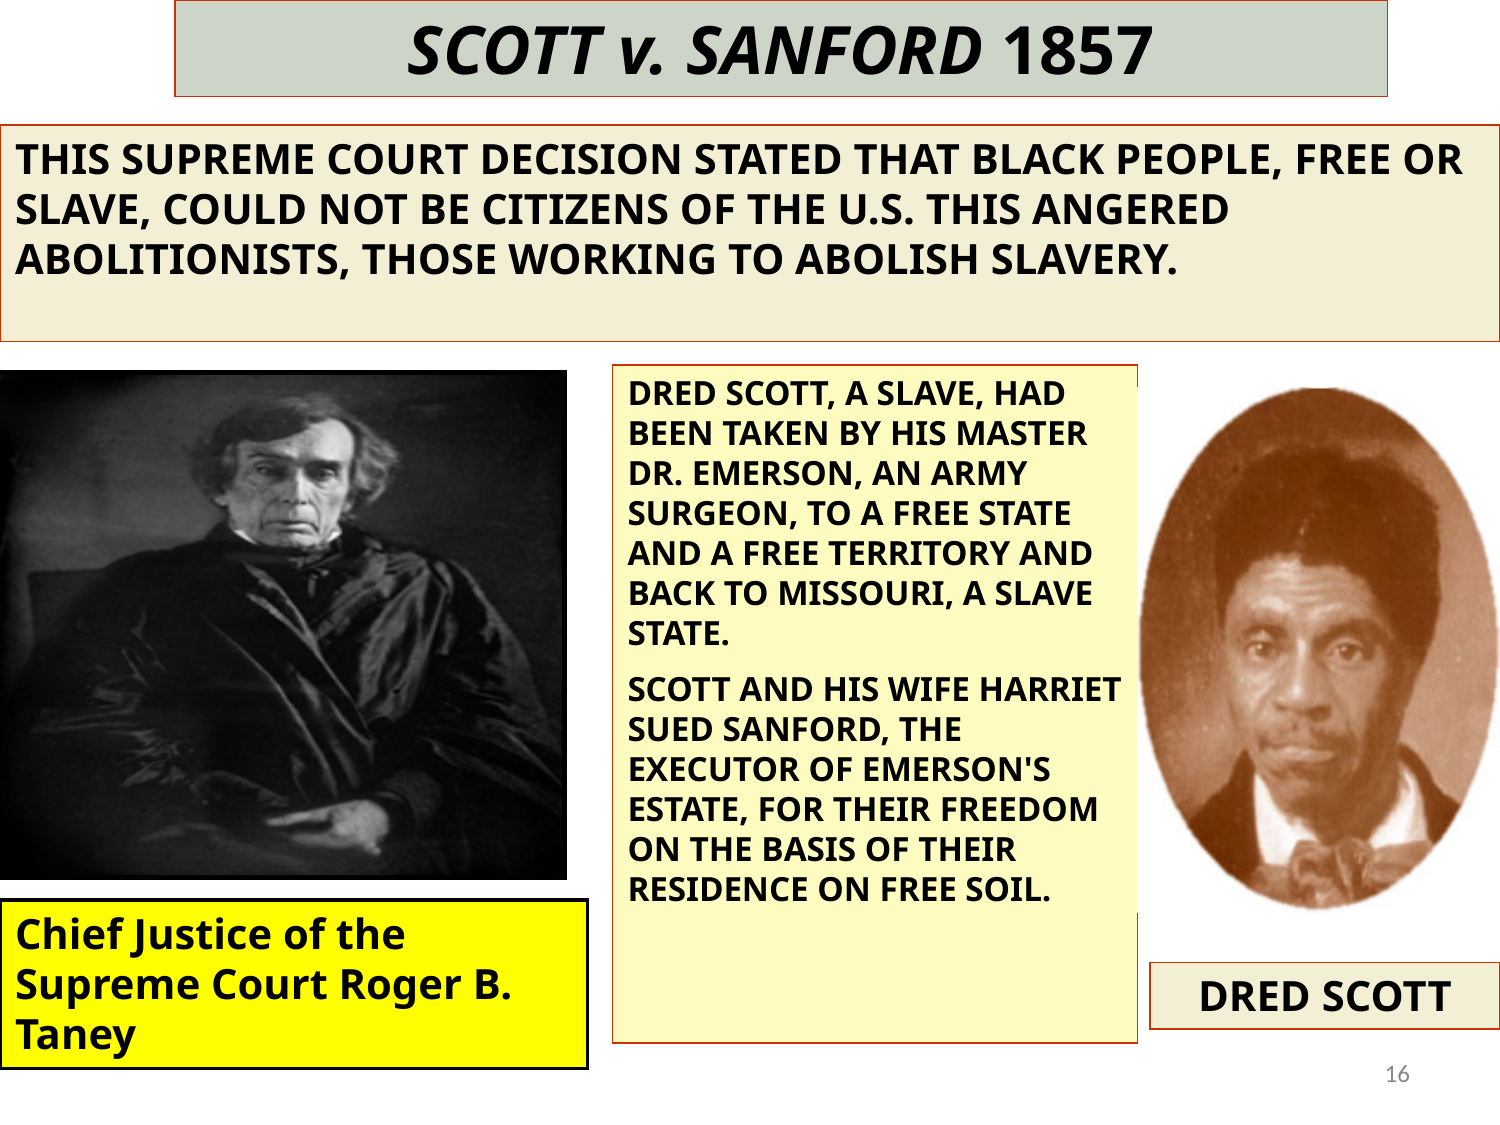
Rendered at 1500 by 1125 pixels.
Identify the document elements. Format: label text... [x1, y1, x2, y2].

text_box Chief Justice of the Supreme Court Roger B. Taney [0, 900, 588, 1069]
text_box DRED SCOTT [1149, 962, 1500, 1030]
text_box SCOTT v. SANFORD 1857 [174, 0, 1388, 97]
text_box DRED SCOTT, A SLAVE, HAD BEEN TAKEN BY HIS MASTER DR. EMERSON, AN ARMY SURGEON, TO A FREE STATE AND A FREE TERRITORY AND BACK TO MISSOURI, A SLAVE STATE. SCOTT AND HIS WIFE HARRIET SUED SANFORD, THE EXECUTOR OF EMERSON'S ESTATE, FOR THEIR FREEDOM ON THE BASIS OF THEIR RESIDENCE ON FREE SOIL. [612, 364, 1138, 1044]
picture [1137, 387, 1500, 913]
picture [0, 374, 563, 876]
text_box THIS SUPREME COURT DECISION STATED THAT BLACK PEOPLE, FREE OR SLAVE, COULD NOT BE CITIZENS OF THE U.S. THIS ANGERED ABOLITIONISTS, THOSE WORKING TO ABOLISH SLAVERY. [0, 125, 1500, 342]
text_box 16 [1074, 1042, 1425, 1103]
